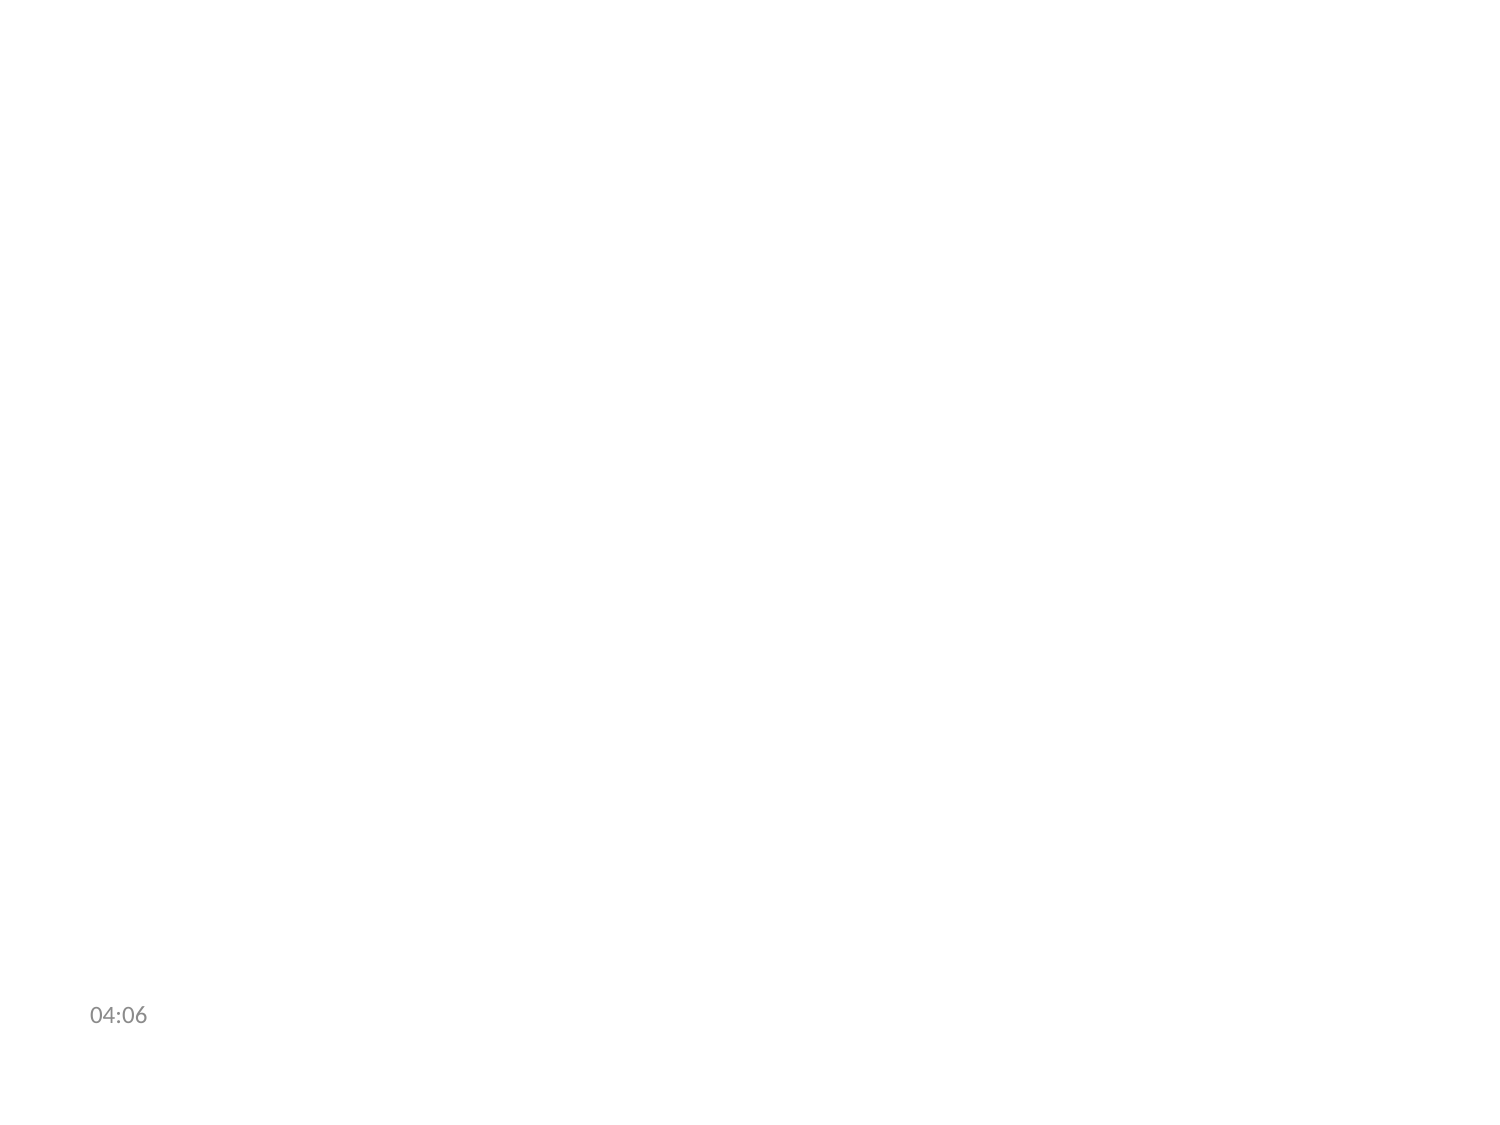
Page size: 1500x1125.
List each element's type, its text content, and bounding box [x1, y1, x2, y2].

text_box 15:35 [75, 983, 425, 1044]
